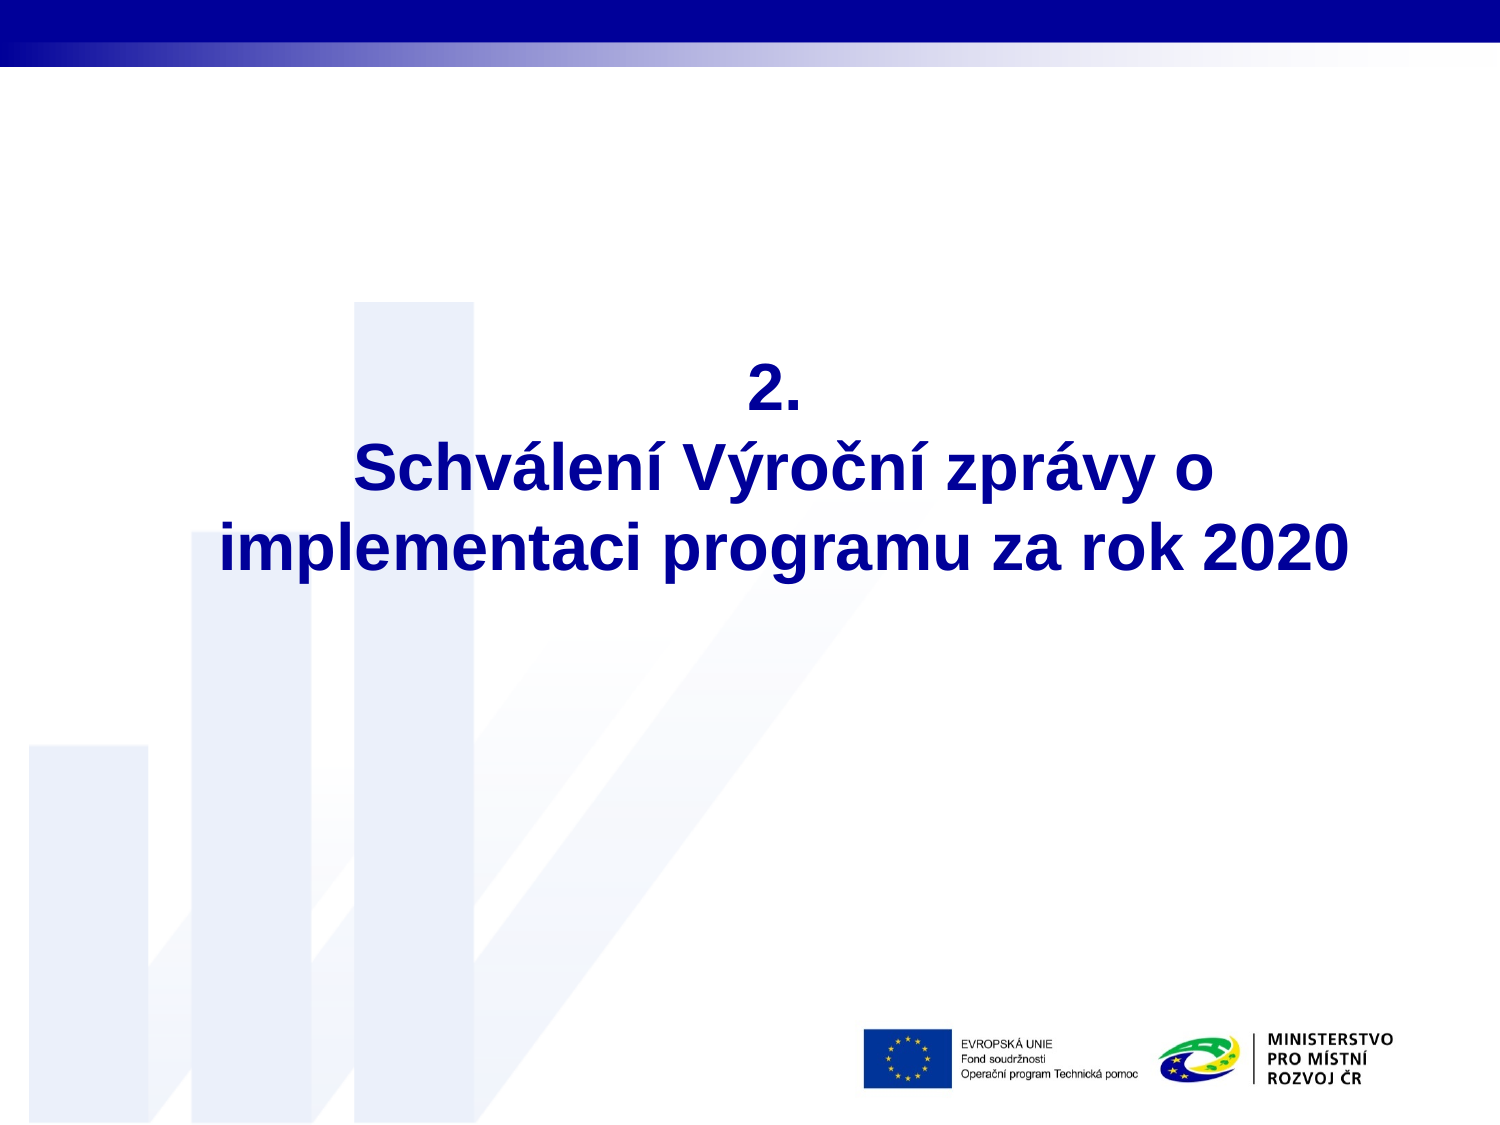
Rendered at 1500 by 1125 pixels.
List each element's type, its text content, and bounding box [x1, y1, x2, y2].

picture [29, 302, 1412, 1125]
list 2. Schválení Výroční zprávy o implementaci programu za rok 2020 [76, 160, 1437, 929]
